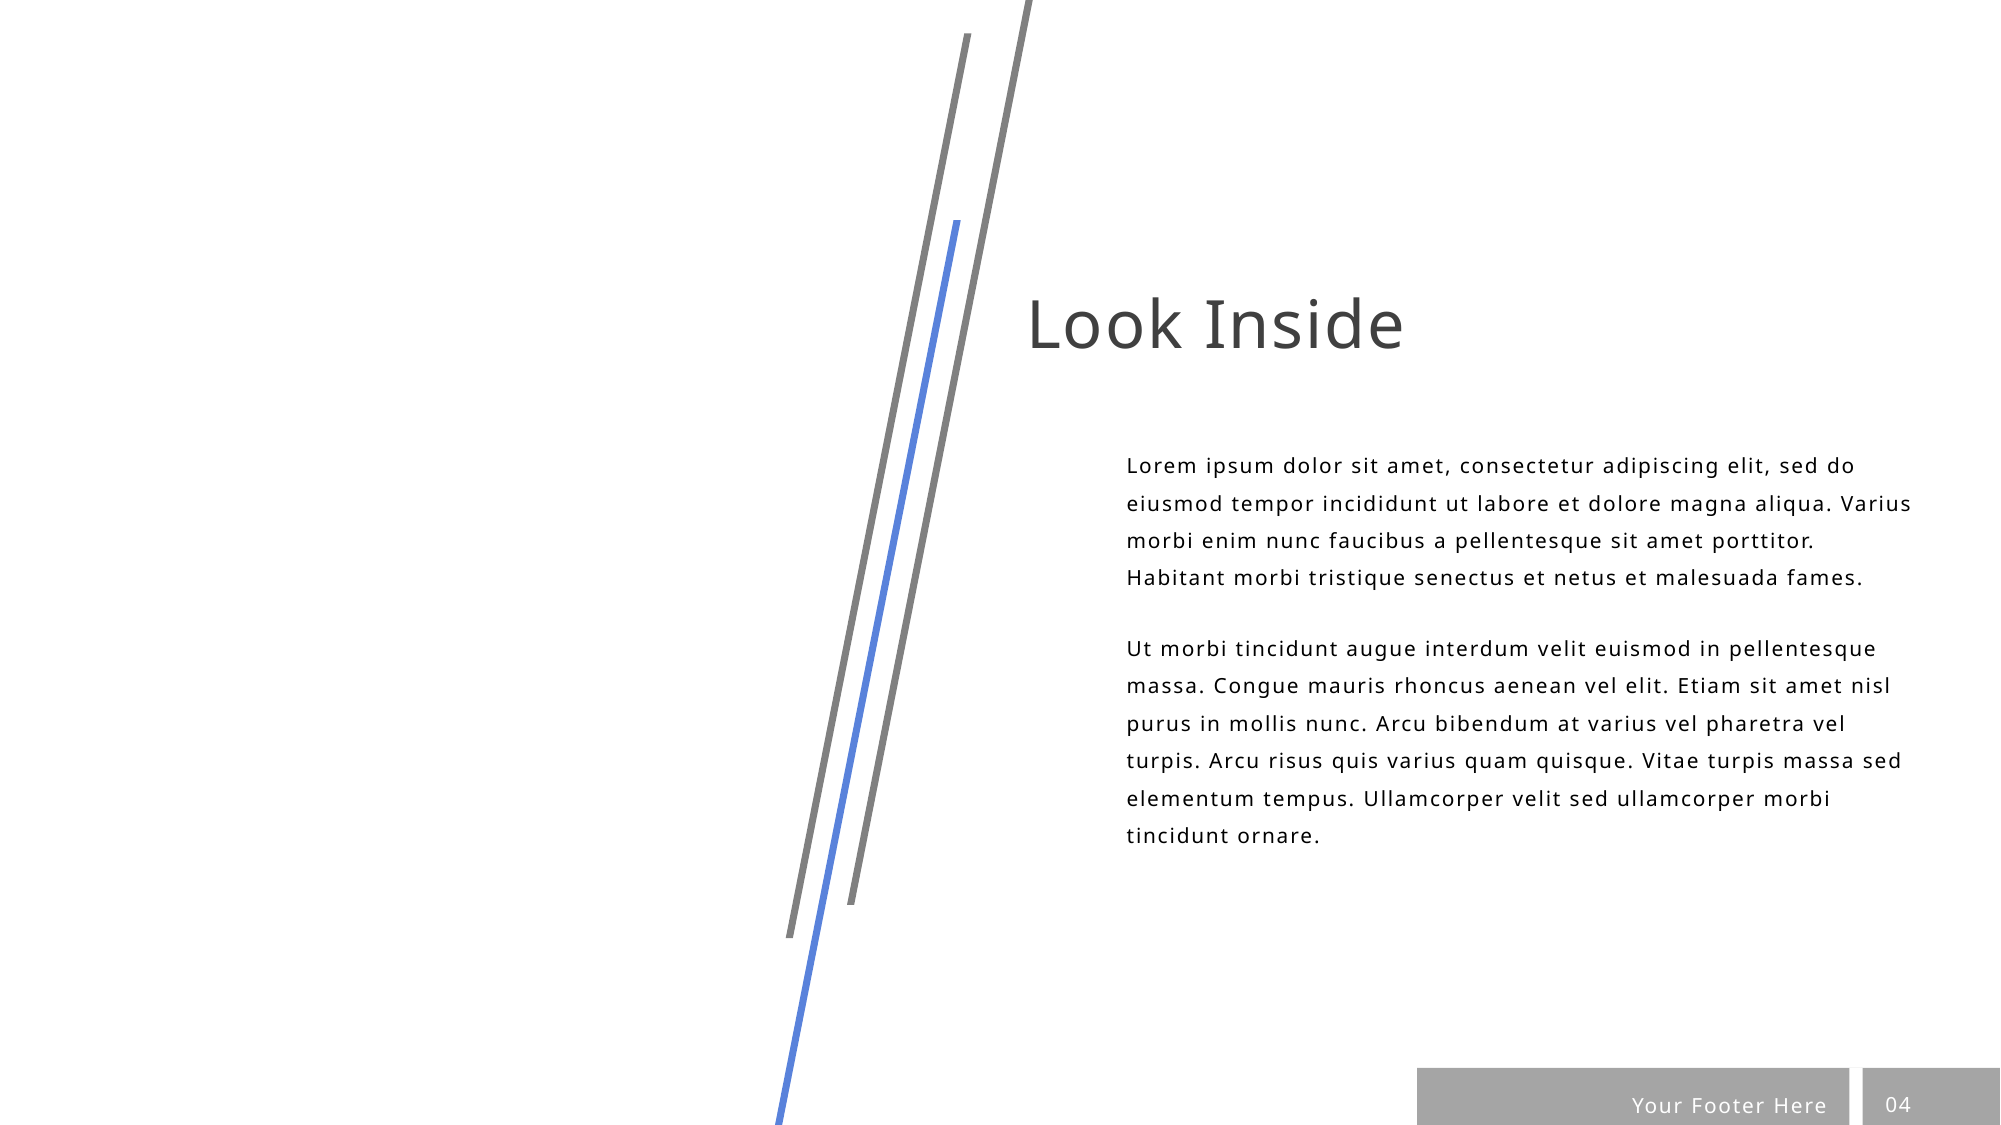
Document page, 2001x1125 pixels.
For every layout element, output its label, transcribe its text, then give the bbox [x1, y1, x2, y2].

picture [47, 0, 950, 1125]
text_box [950, 32, 973, 148]
text_box [950, 0, 1034, 425]
text_box Look Inside [1011, 274, 1595, 369]
text_box [950, 219, 962, 280]
text_box Ut morbi tincidunt augue interdum velit euismod in pellentesque massa. Congue mauris rhoncus aenean vel elit. Etiam sit amet nisl purus in mollis nunc. Arcu bibendum at varius vel pharetra vel turpis. Arcu risus quis varius quam quisque. Vitae turpis massa sed elementum tempus. Ullamcorper velit sed ullamcorper morbi tincidunt ornare. [1111, 615, 1932, 856]
text_box Lorem ipsum dolor sit amet, consectetur adipiscing elit, sed do eiusmod tempor incididunt ut labore et dolore magna aliqua. Varius morbi enim nunc faucibus a pellentesque sit amet porttitor. Habitant morbi tristique senectus et netus et malesuada fames. [1111, 432, 1932, 598]
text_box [1417, 1067, 2000, 1125]
